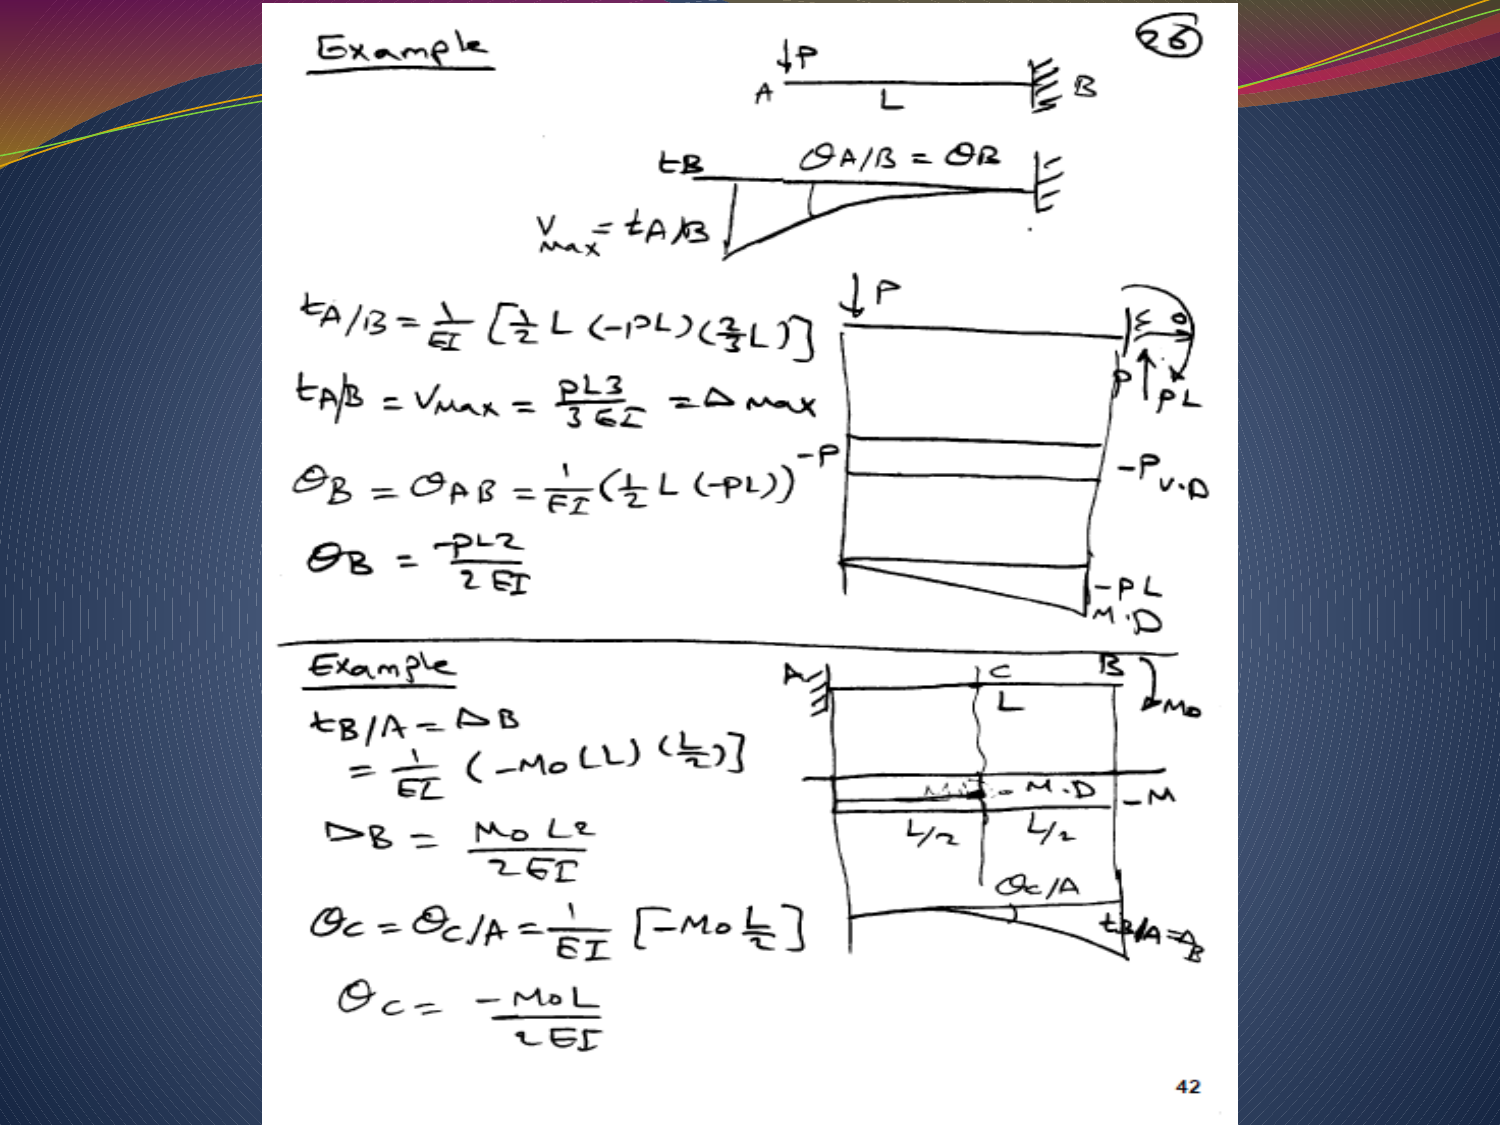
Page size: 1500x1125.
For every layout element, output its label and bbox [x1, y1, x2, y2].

picture [262, 3, 1238, 1125]
